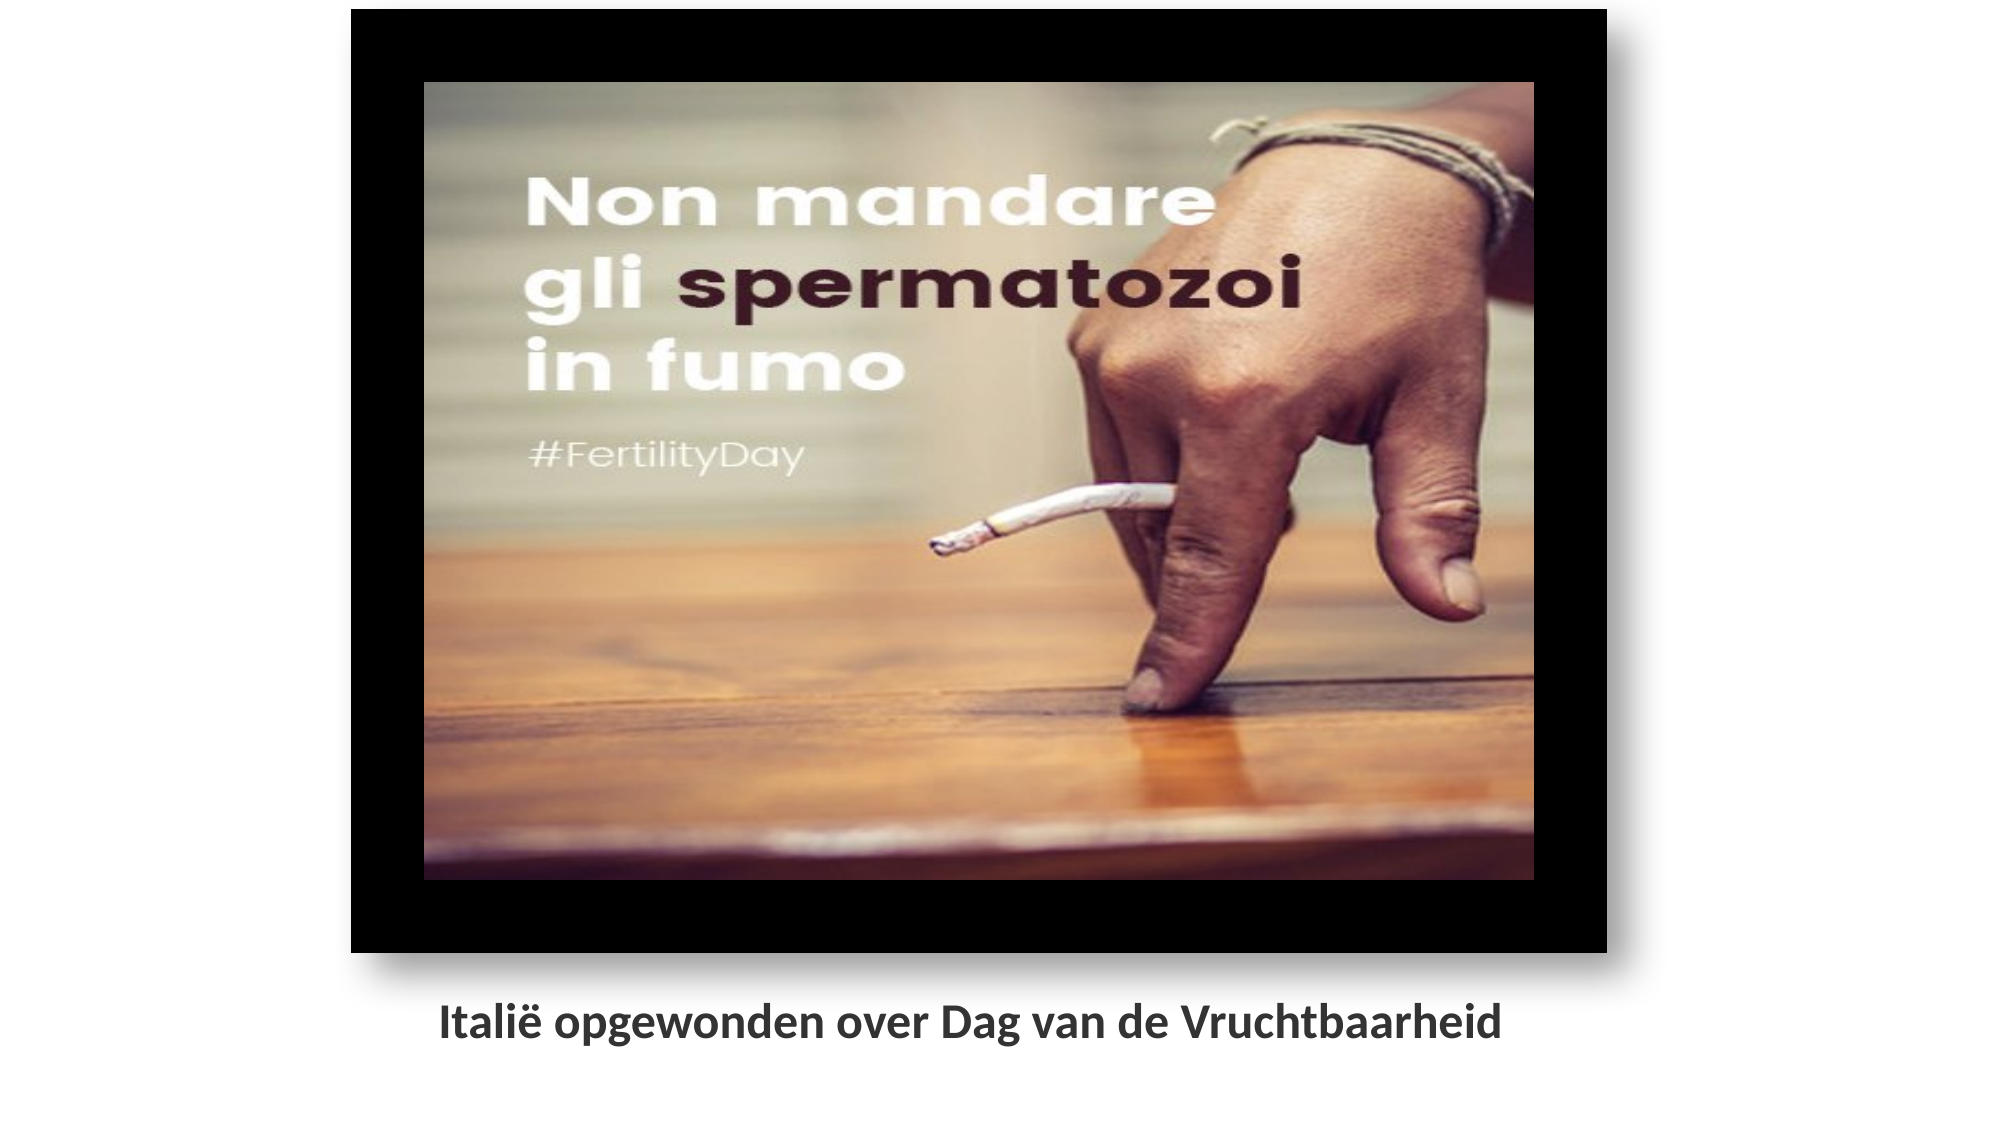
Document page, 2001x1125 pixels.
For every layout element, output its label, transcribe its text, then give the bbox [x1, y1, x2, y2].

text_box Italië opgewonden over Dag van de Vruchtbaarheid [423, 981, 1581, 1056]
picture [423, 81, 1534, 881]
